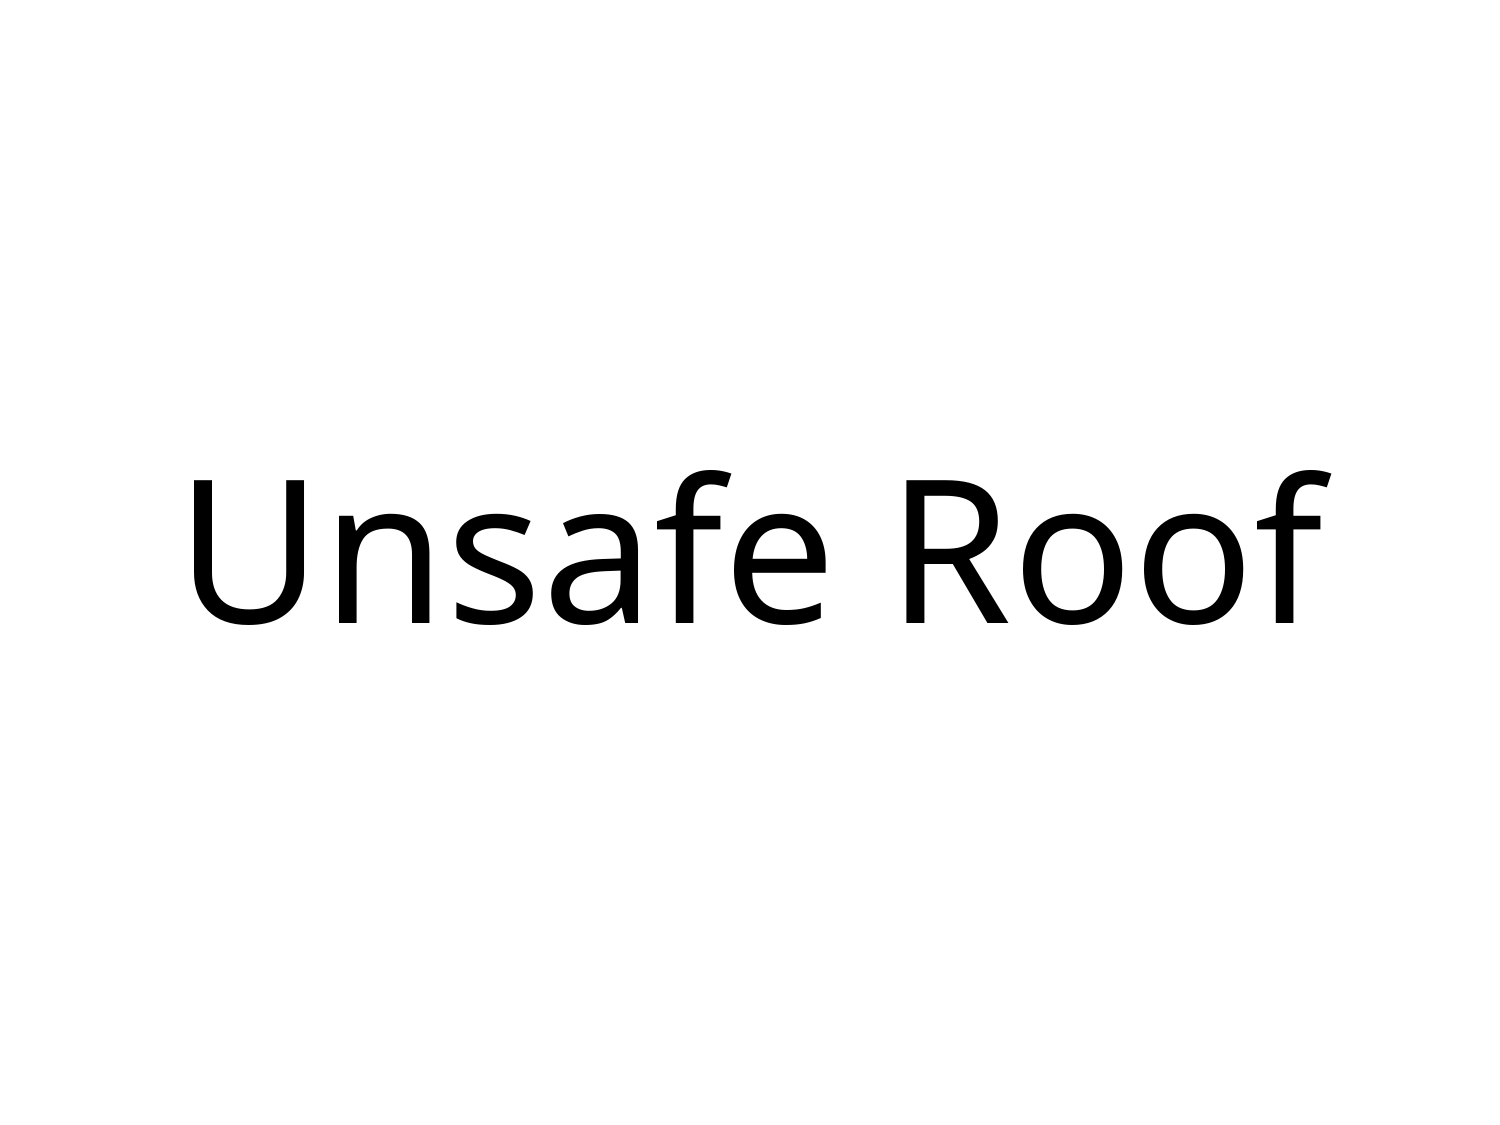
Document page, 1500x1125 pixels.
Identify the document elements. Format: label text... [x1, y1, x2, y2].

title Unsafe Roof [0, 450, 1500, 638]
